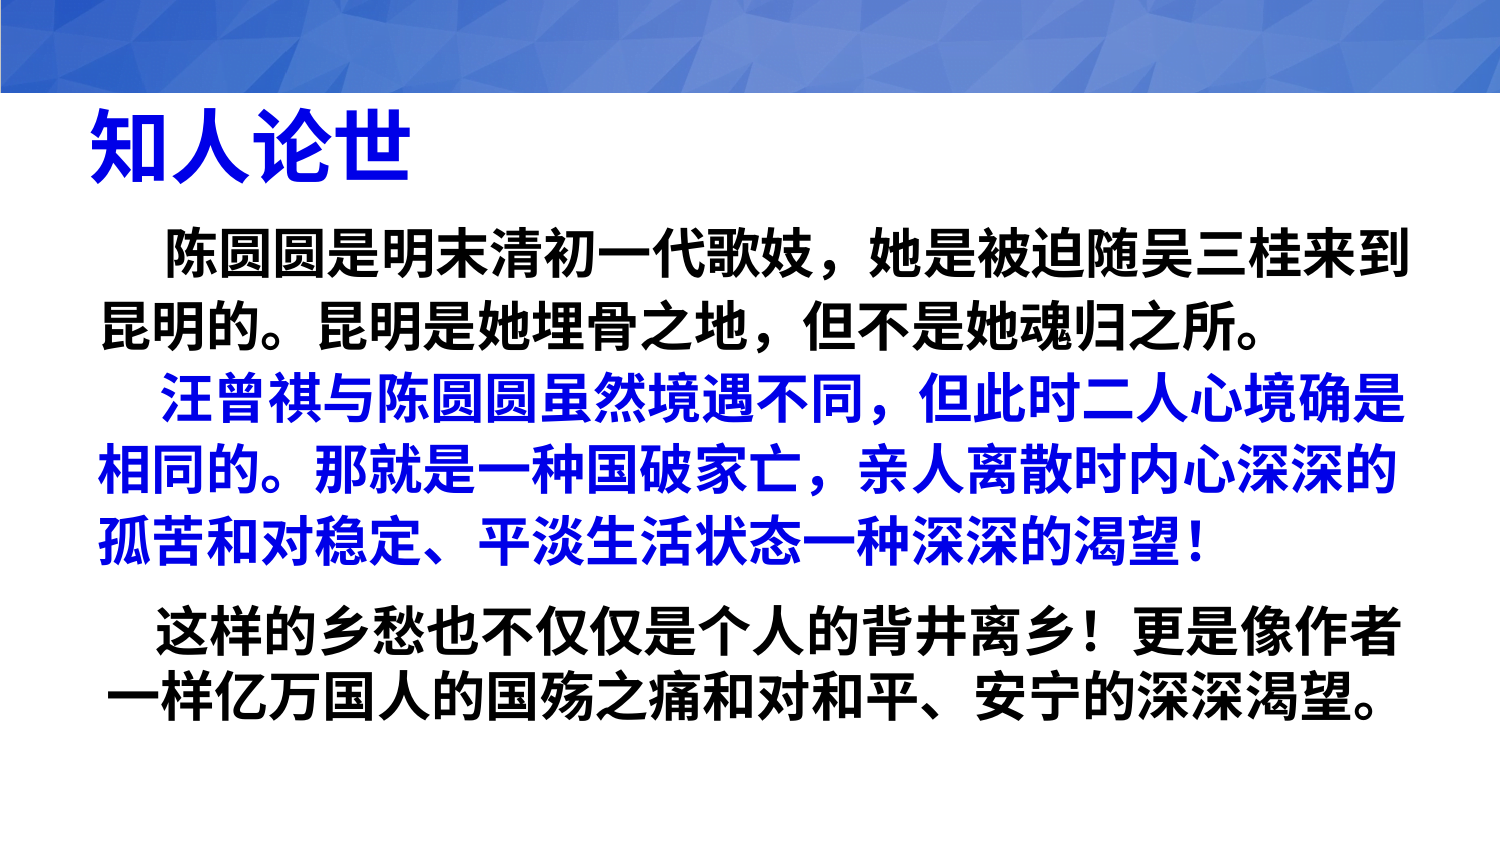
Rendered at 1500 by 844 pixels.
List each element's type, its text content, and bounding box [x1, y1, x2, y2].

text_box 这样的乡愁也不仅仅是个人的背井离乡！更是像作者一样亿万国人的国殇之痛和对和平、安宁的深深渴望。 [95, 591, 1431, 733]
picture [0, 0, 1500, 93]
text_box 陈圆圆是明末清初一代歌妓，她是被迫随吴三桂来到昆明的。昆明是她埋骨之地，但不是她魂归之所。 汪曾祺与陈圆圆虽然境遇不同，但此时二人心境确是相同的。那就是一种国破家亡，亲人离散时内心深深的孤苦和对稳定、平淡生活状态一种深深的渴望！ [86, 201, 1431, 578]
text_box 知人论世 [78, 102, 645, 297]
